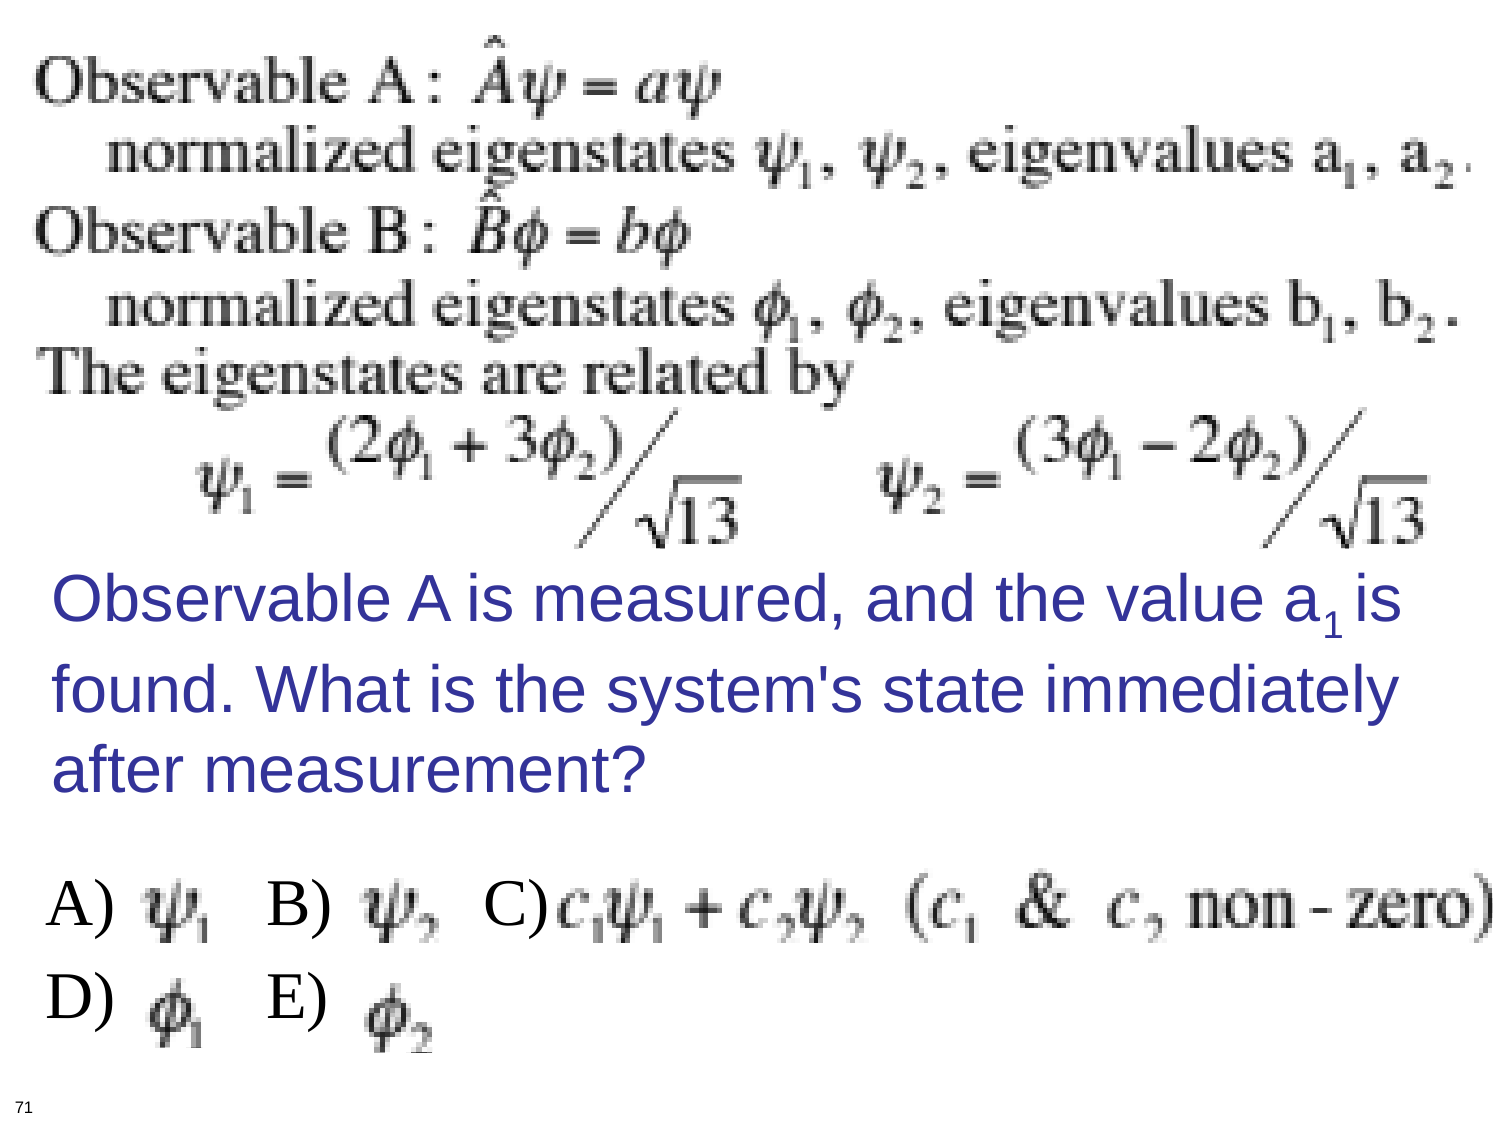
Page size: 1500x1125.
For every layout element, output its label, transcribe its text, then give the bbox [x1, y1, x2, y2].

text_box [135, 859, 209, 944]
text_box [353, 859, 440, 944]
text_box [135, 963, 203, 1048]
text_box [548, 859, 1494, 944]
text_box 71 [0, 1089, 50, 1125]
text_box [28, 31, 1471, 549]
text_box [353, 969, 434, 1053]
list A) B) C) D) E) [30, 851, 1469, 1091]
title Observable A is measured, and the value a1 is found. What is the system's state immediately after measurement? [36, 557, 1439, 817]
